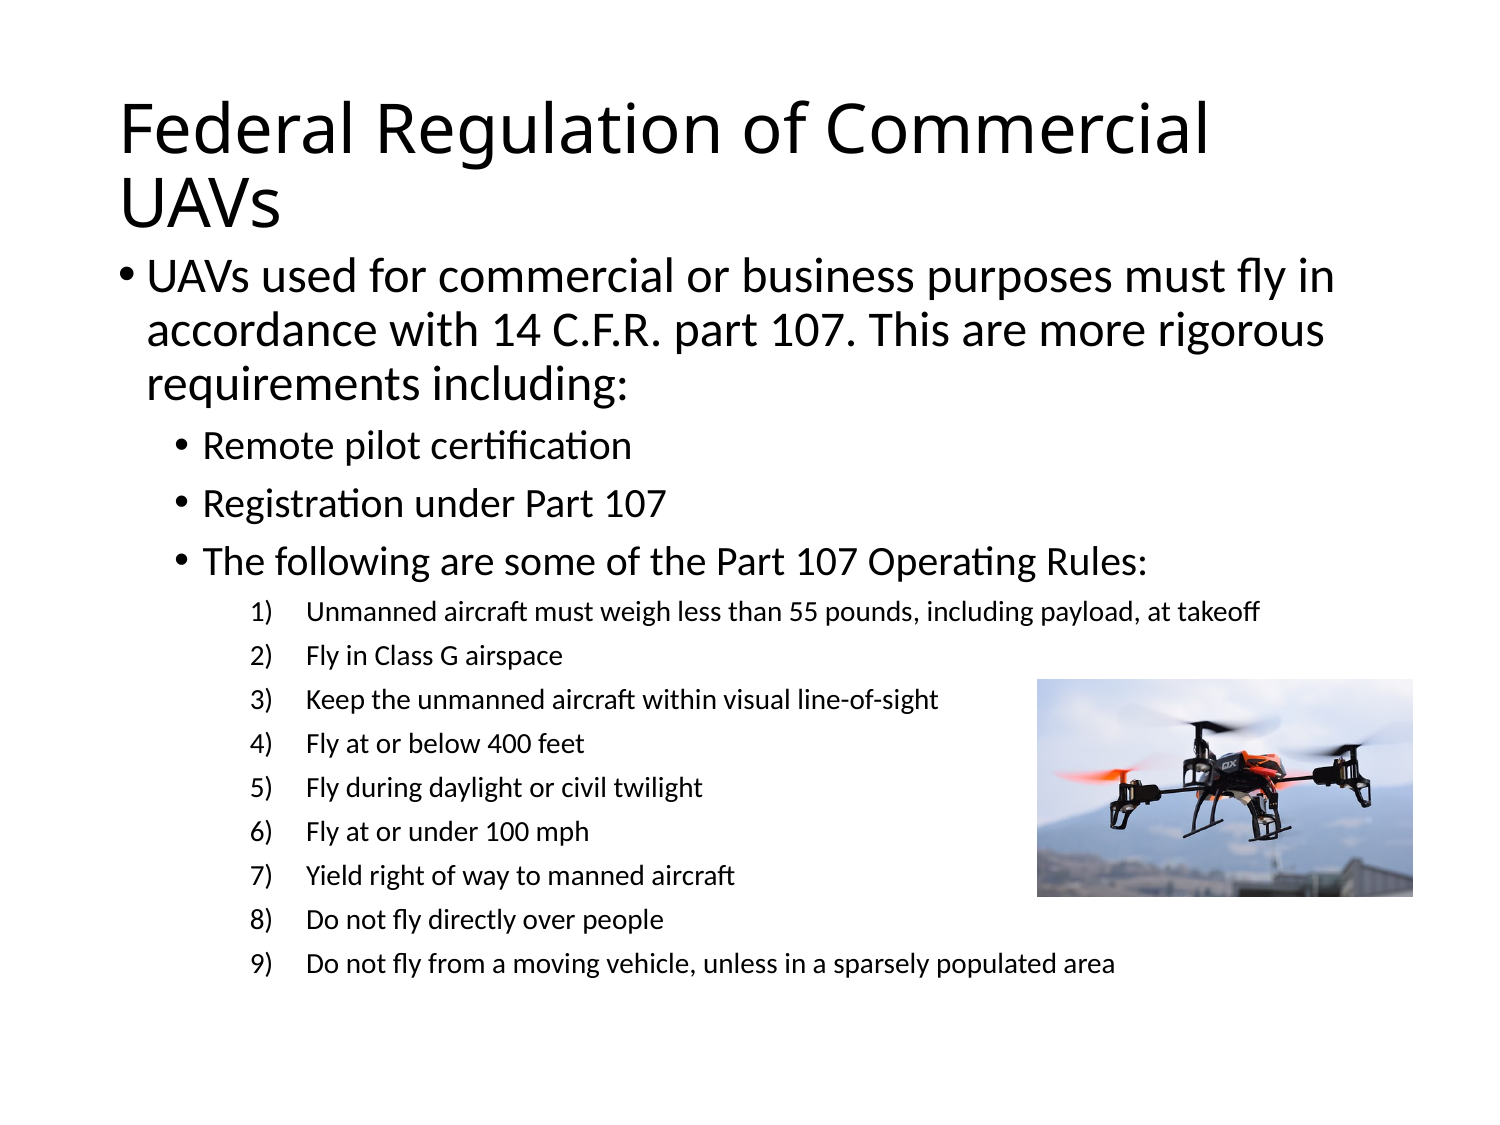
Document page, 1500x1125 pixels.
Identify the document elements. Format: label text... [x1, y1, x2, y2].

list UAVs used for commercial or business purposes must fly in accordance with 14 C.F.R. part 107. This are more rigorous requirements including: Remote pilot certification Registration under Part 107 The following are some of the Part 107 Operating Rules: Unmanned aircraft must weigh less than 55 pounds, including payload, at takeoff Fly in Class G airspace Keep the unmanned aircraft within visual line-of-sight Fly at or below 400 feet Fly during daylight or civil twilight Fly at or under 100 mph Yield right of way to manned aircraft Do not fly directly over people Do not fly from a moving vehicle, unless in a sparsely populated area [102, 241, 1398, 957]
picture [1037, 679, 1413, 898]
title Federal Regulation of Commercial UAVs [102, 59, 1398, 241]
